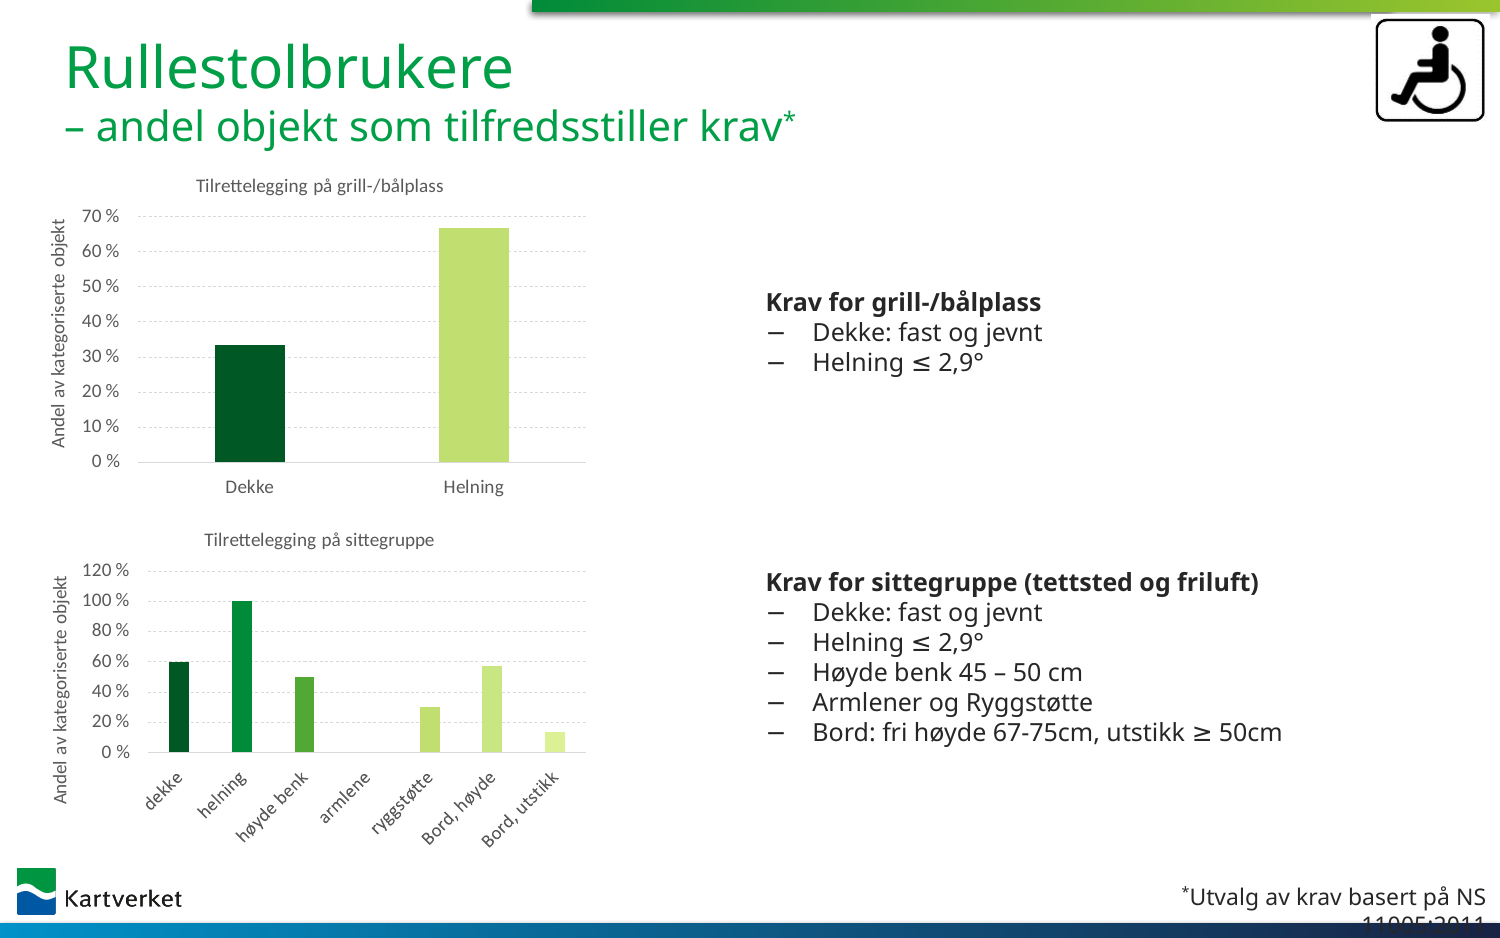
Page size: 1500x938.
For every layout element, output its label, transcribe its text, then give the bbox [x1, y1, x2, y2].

picture [1371, 13, 1491, 127]
text_box Rullestolbrukere – andel objekt som tilfredsstiller krav* [49, 14, 1431, 158]
text_box Krav for grill-/bålplass Dekke: fast og jevnt Helning ≤ 2,9° [750, 279, 1452, 384]
picture [41, 520, 597, 859]
text_box Krav for sittegruppe (tettsted og friluft) Dekke: fast og jevnt Helning ≤ 2,9° Høyde benk 45 – 50 cm Armlener og Ryggstøtte Bord: fri høyde 67-75cm, utstikk ≥ 50cm [750, 559, 1500, 754]
text_box *Utvalg av krav basert på NS 11005:2011 [1068, 873, 1500, 938]
picture [41, 166, 597, 505]
